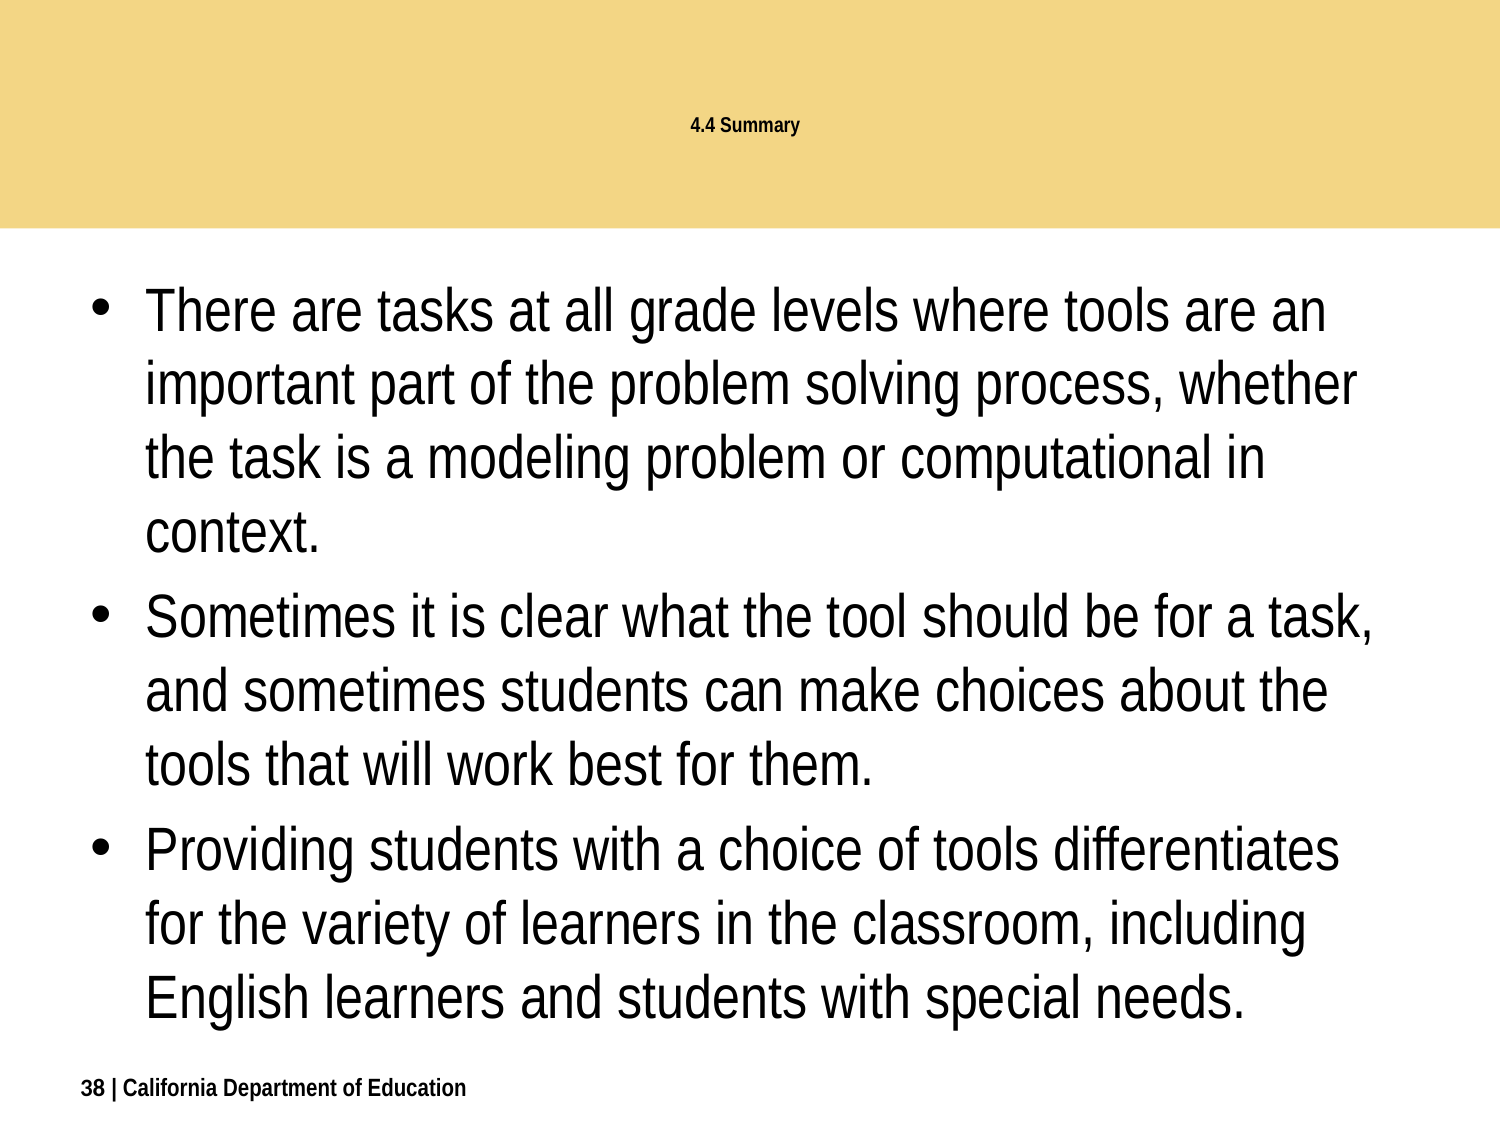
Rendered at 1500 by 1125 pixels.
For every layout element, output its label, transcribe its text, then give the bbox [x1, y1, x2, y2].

footer | California Department of Education [121, 1064, 699, 1124]
slide_number 38 [55, 1064, 121, 1124]
title 4.4 Summary [75, 32, 1425, 216]
list There are tasks at all grade levels where tools are an important part of the problem solving process, whether the task is a modeling problem or computational in context. Sometimes it is clear what the tool should be for a task, and sometimes students can make choices about the tools that will work best for them. Providing students with a choice of tools differentiates for the variety of learners in the classroom, including English learners and students with special needs. [75, 262, 1425, 1054]
